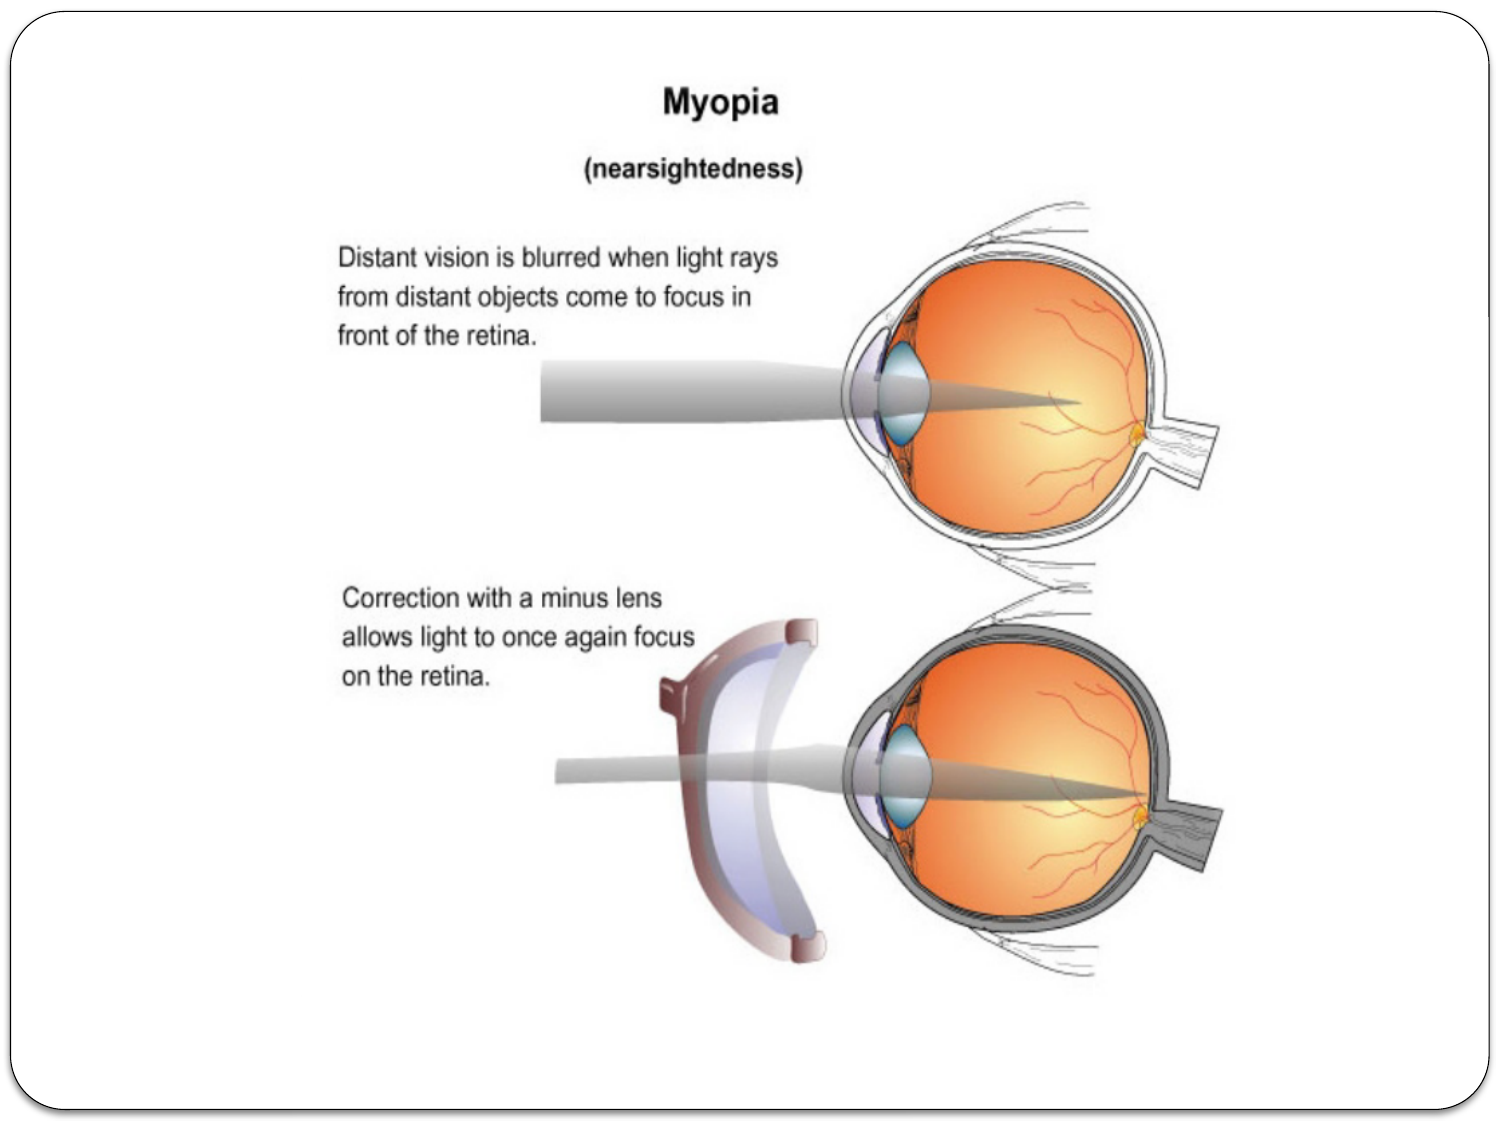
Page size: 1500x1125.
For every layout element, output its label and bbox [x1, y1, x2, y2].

picture [299, 62, 1244, 1013]
